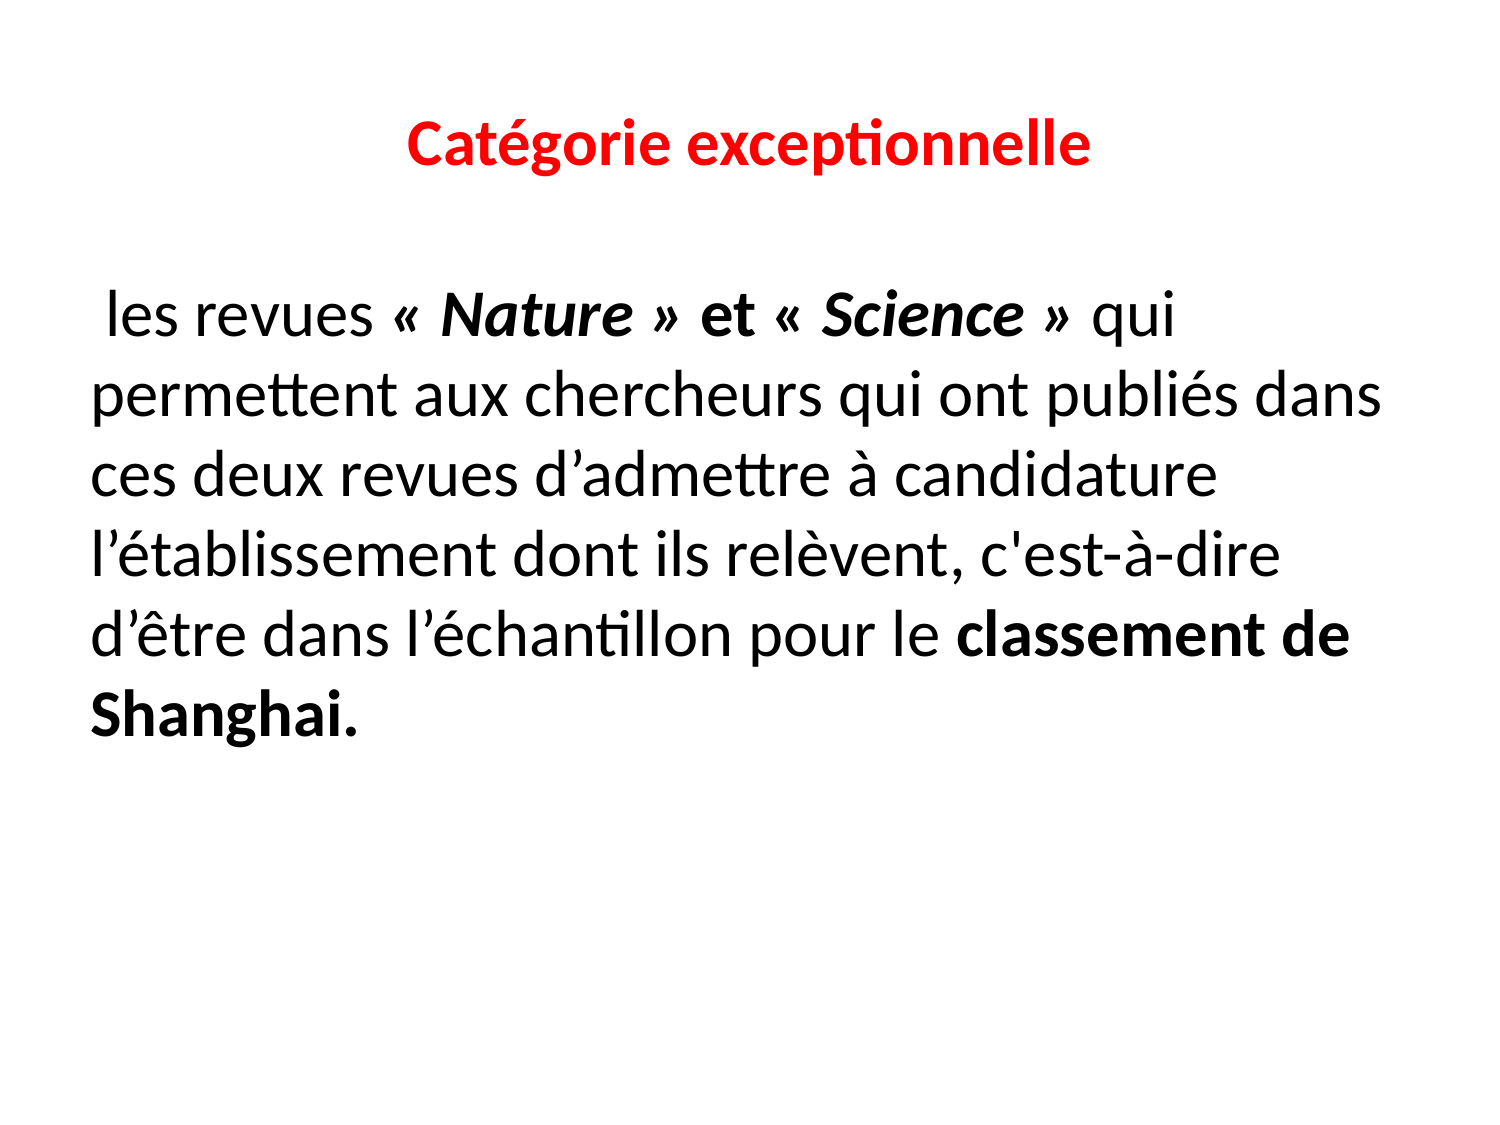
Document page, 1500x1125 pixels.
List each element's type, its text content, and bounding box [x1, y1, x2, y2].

title Catégorie exceptionnelle [75, 45, 1425, 233]
list les revues « Nature » et « Science » qui permettent aux chercheurs qui ont publiés dans ces deux revues d’admettre à candidature l’établissement dont ils relèvent, c'est-à-dire d’être dans l’échantillon pour le classement de Shanghai. [75, 262, 1425, 1005]
